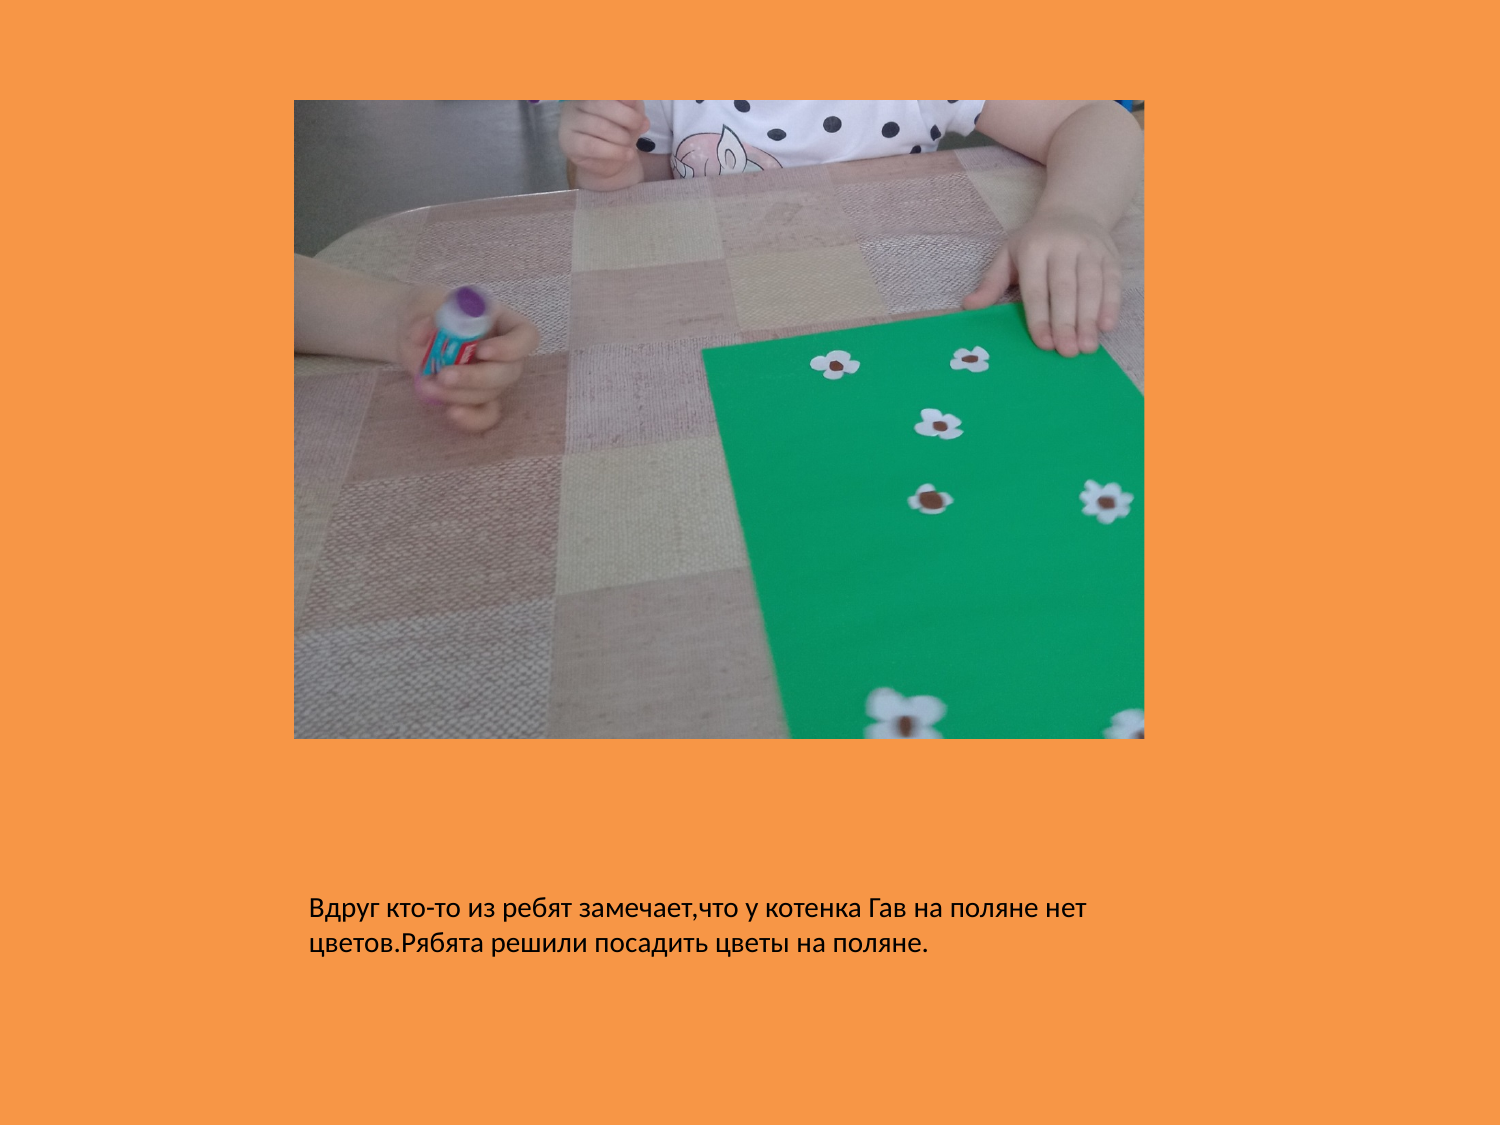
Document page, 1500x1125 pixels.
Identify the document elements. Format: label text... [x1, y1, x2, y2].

picture [293, 100, 1145, 739]
list Вдруг кто-то из ребят замечает,что у котенка Гав на поляне нет цветов.Рябята решили посадить цветы на поляне. [294, 880, 1194, 1013]
